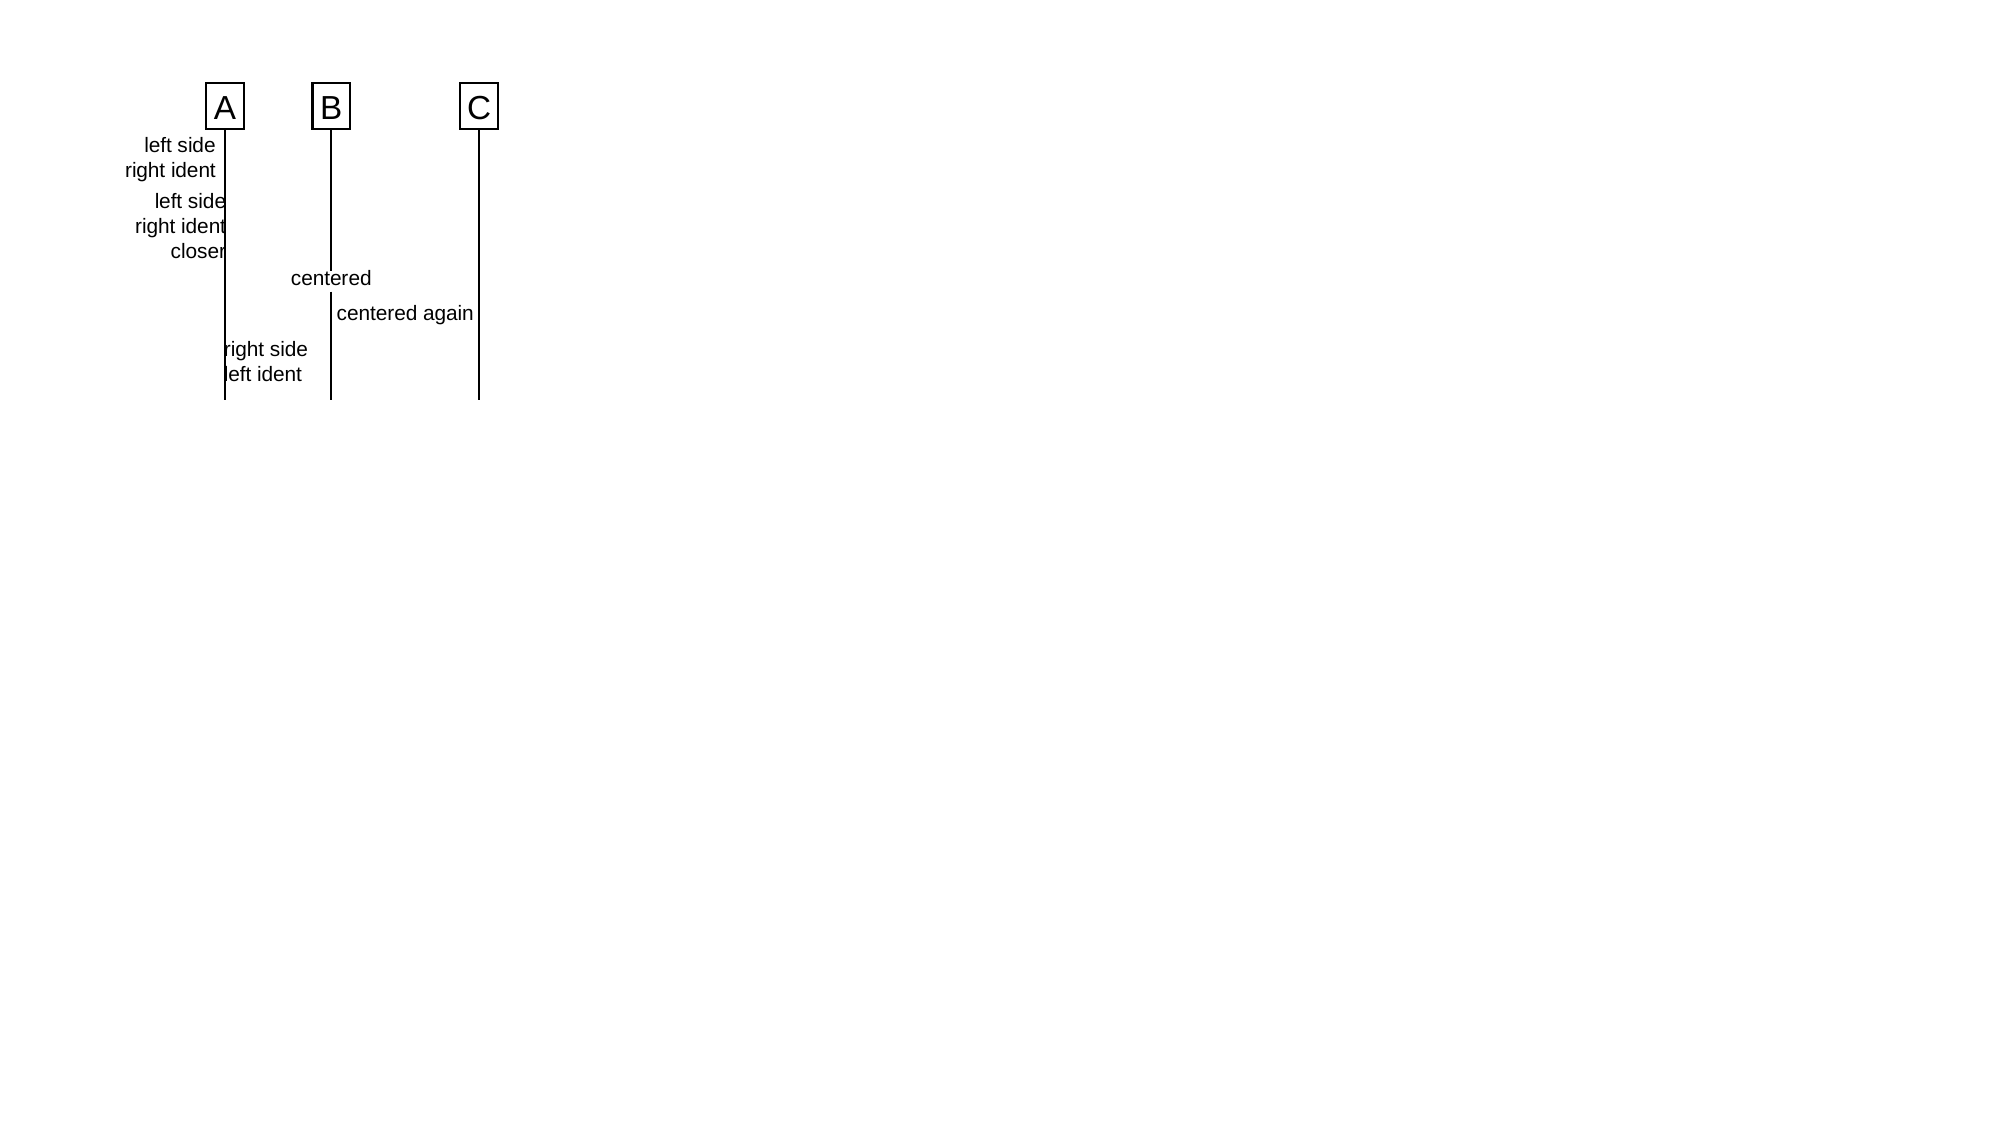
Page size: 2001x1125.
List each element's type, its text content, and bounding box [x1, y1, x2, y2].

text_box left side right ident closer [122, 187, 224, 263]
text_box [74, 74, 538, 400]
text_box C [460, 83, 498, 130]
text_box left side right ident [111, 131, 216, 186]
text_box centered [284, 264, 378, 298]
text_box A [206, 83, 244, 130]
text_box centered again [332, 299, 479, 334]
text_box B [312, 83, 350, 130]
text_box right side left ident [226, 335, 321, 390]
